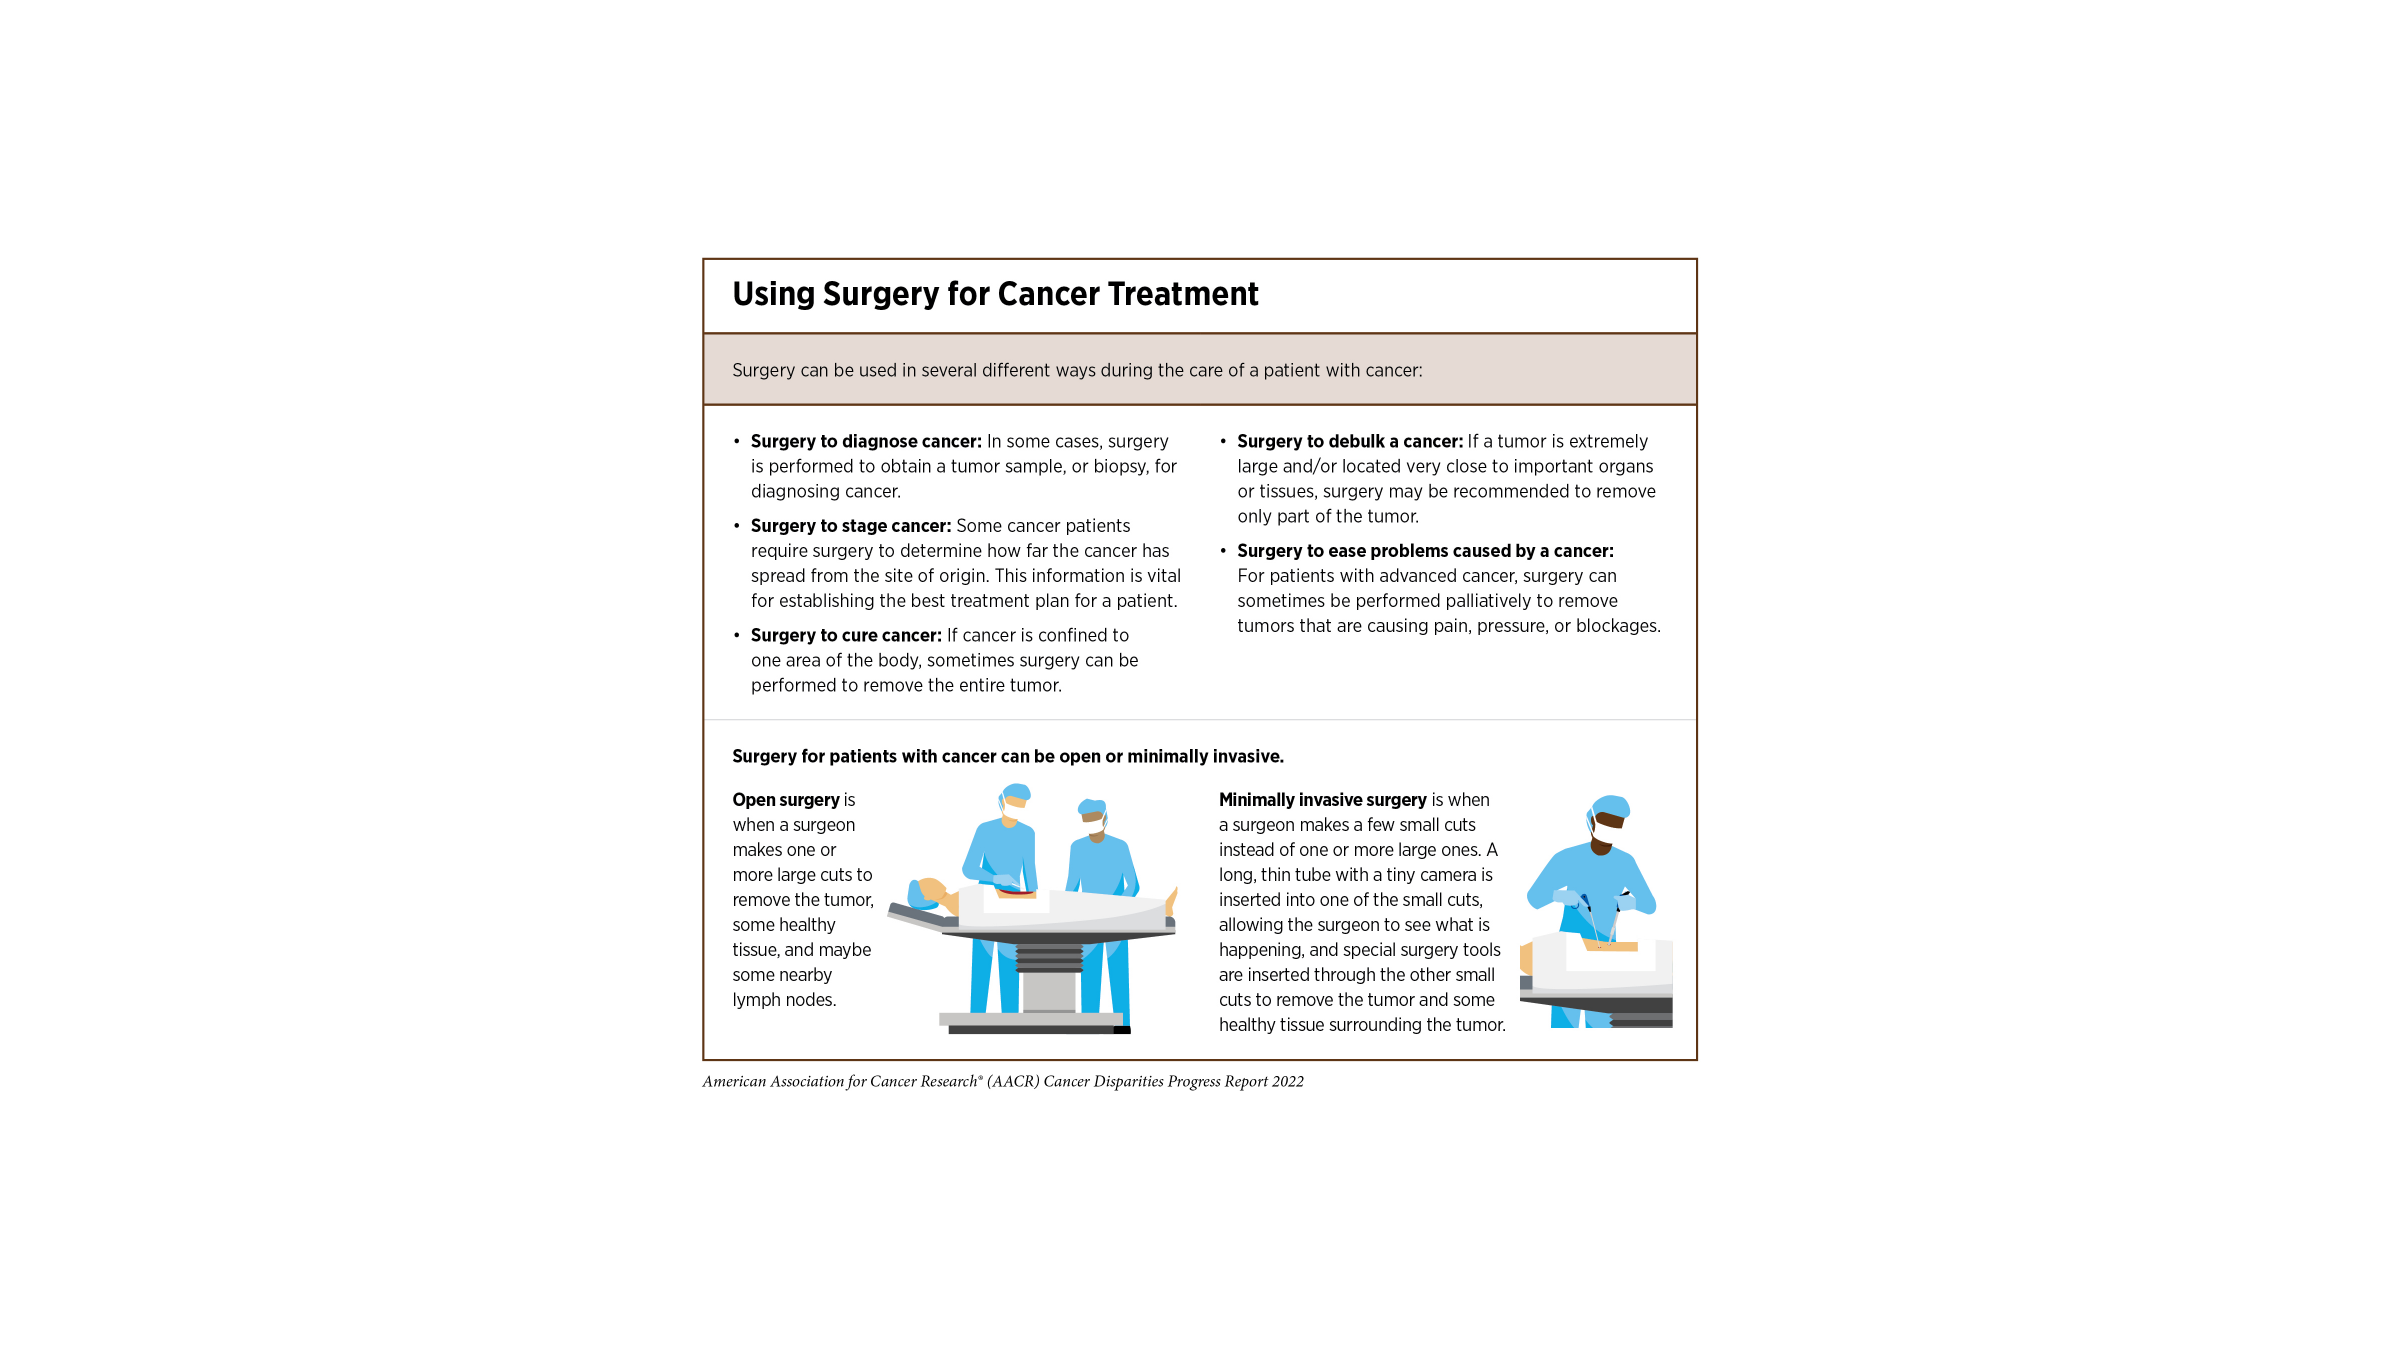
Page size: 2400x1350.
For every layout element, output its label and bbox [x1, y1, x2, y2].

picture [684, 239, 1716, 1111]
